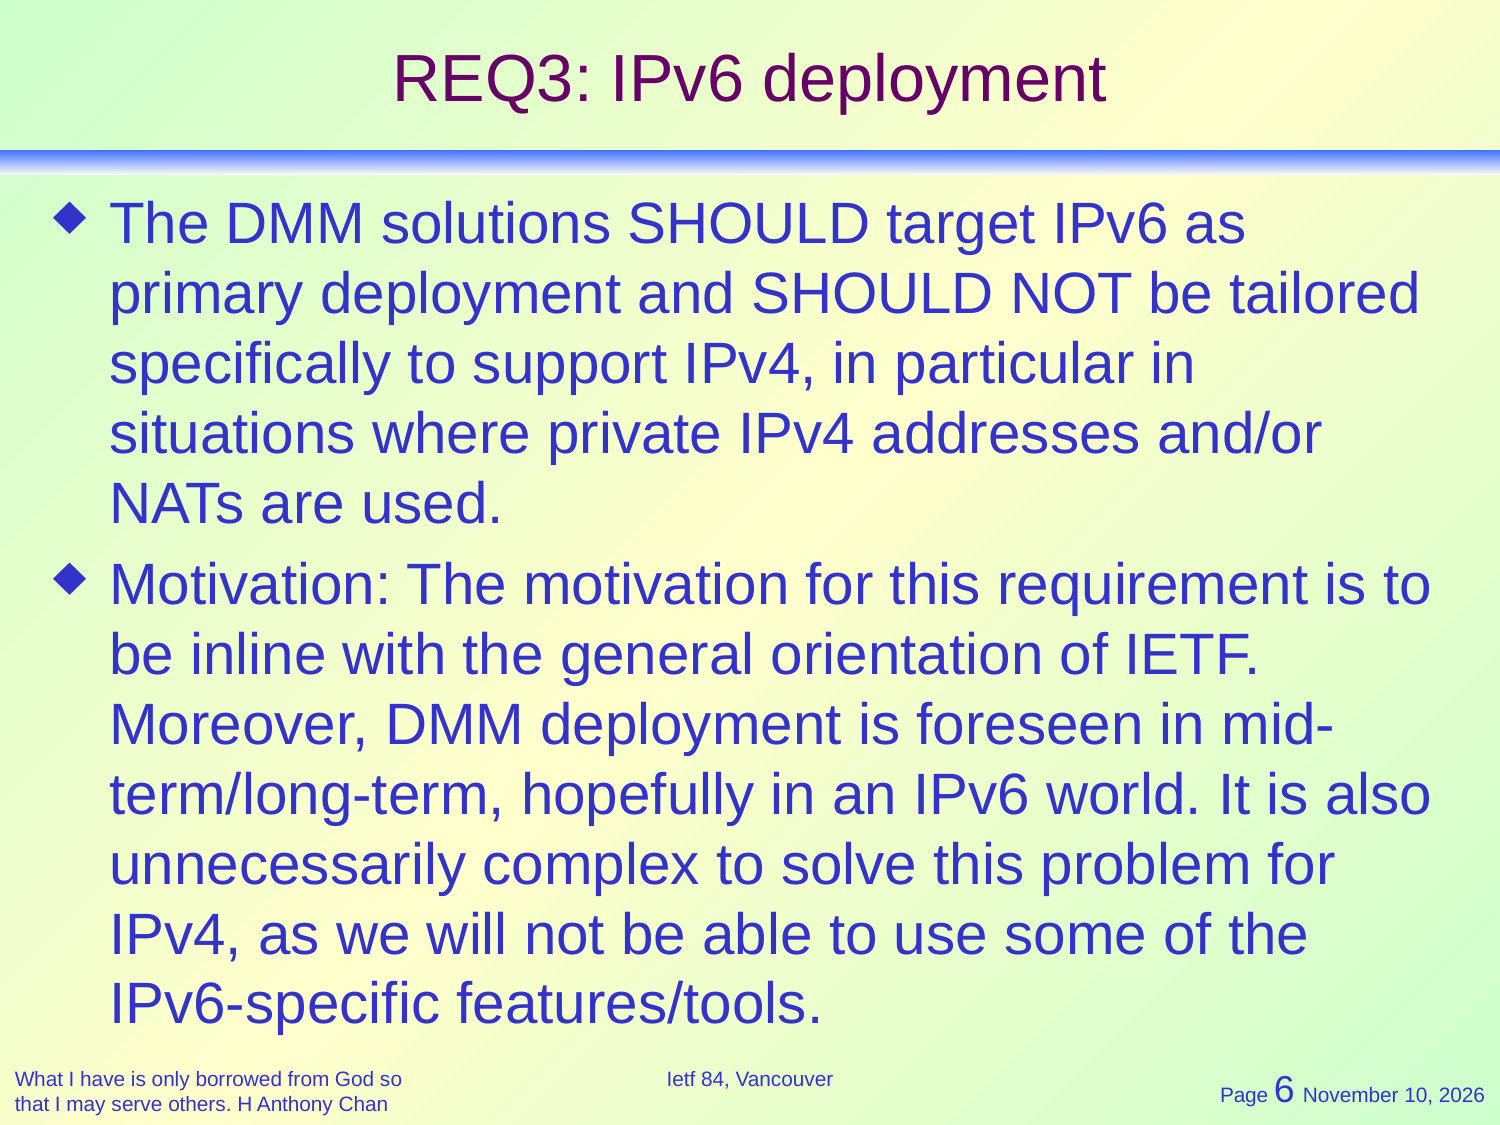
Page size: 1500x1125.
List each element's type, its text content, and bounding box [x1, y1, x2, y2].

list The DMM solutions SHOULD target IPv6 as primary deployment and SHOULD NOT be tailored specifically to support IPv4, in particular in situations where private IPv4 addresses and/or NATs are used. Motivation: The motivation for this requirement is to be inline with the general orientation of IETF. Moreover, DMM deployment is foreseen in mid-term/long-term, hopefully in an IPv6 world. It is also unnecessarily complex to solve this problem for IPv4, as we will not be able to use some of the IPv6-specific features/tools. [37, 177, 1463, 1059]
title REQ3: IPv6 deployment [0, 0, 1500, 151]
